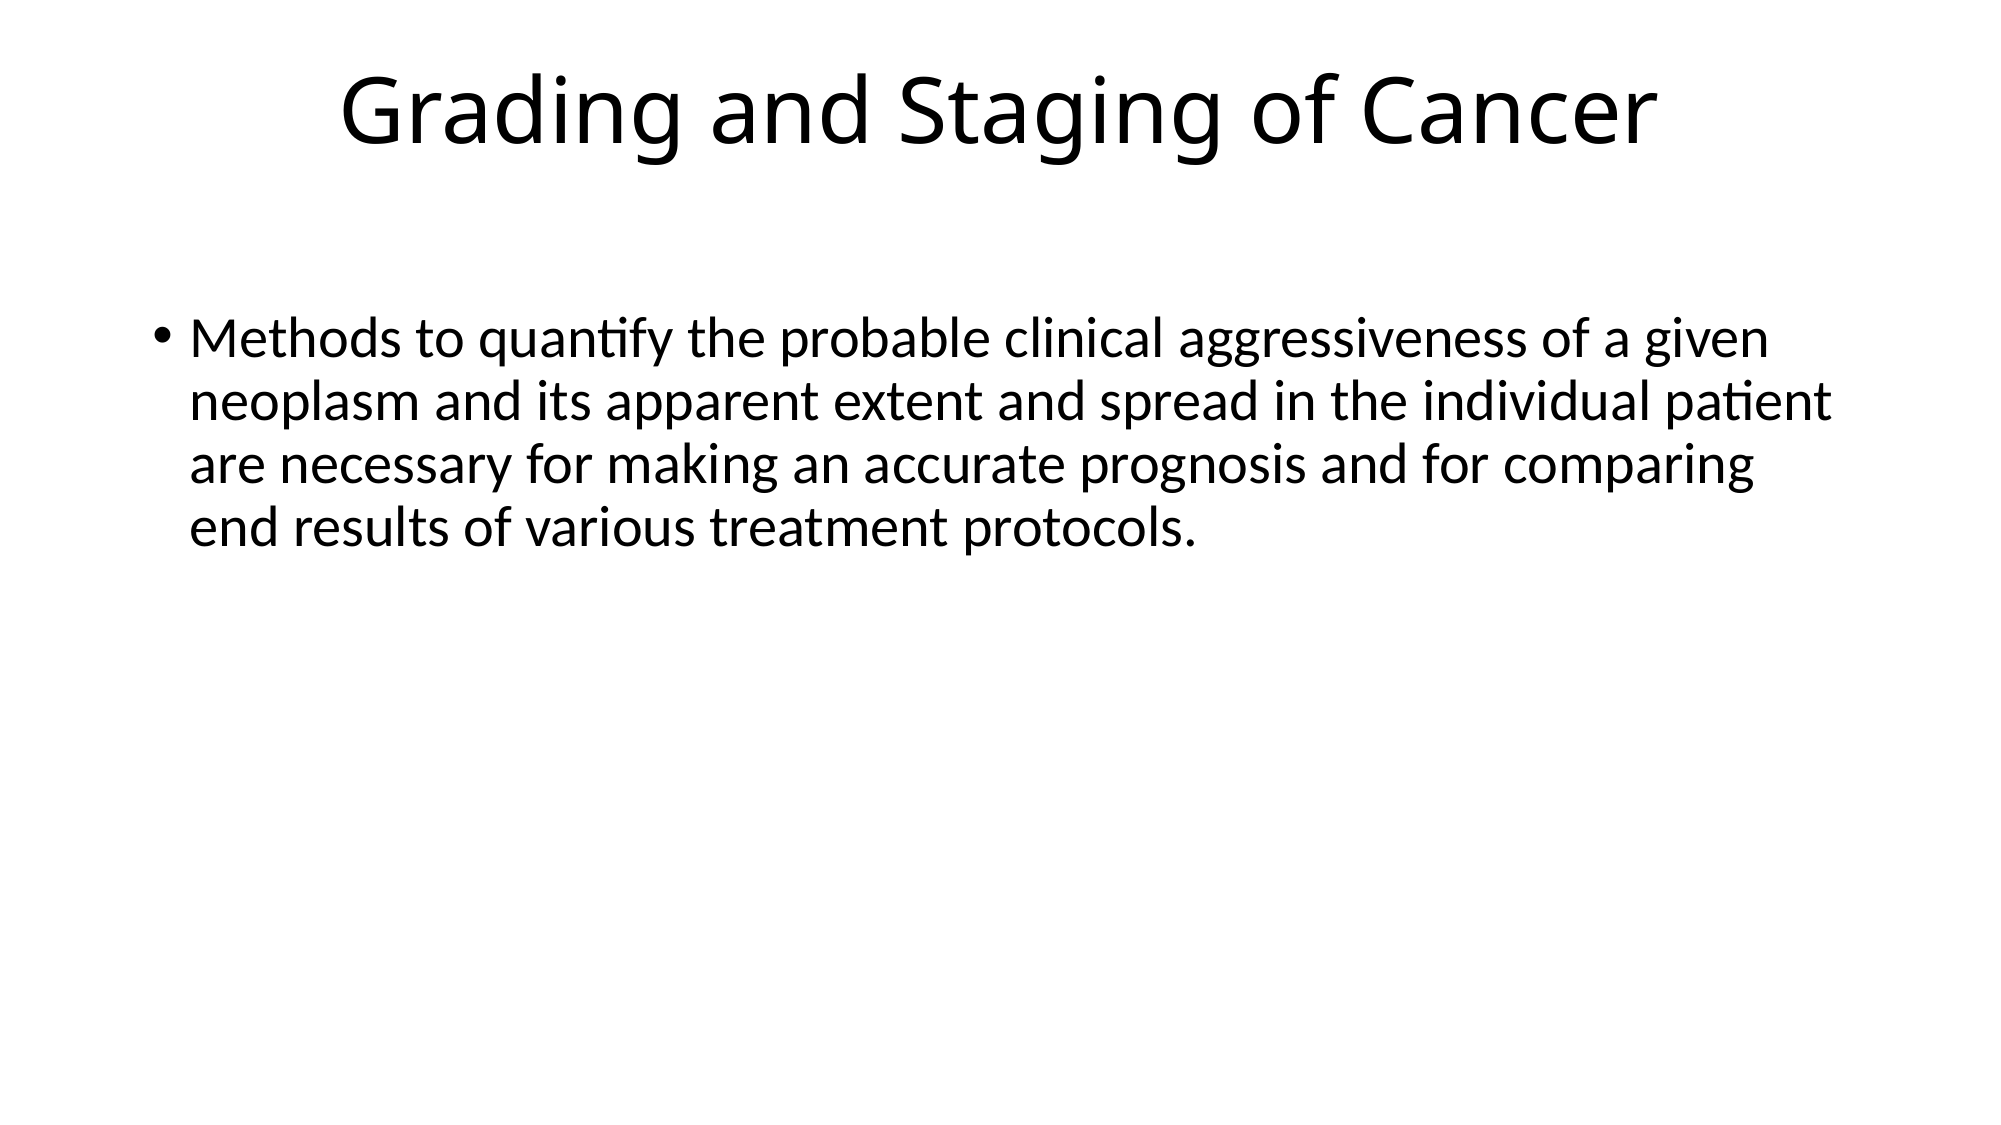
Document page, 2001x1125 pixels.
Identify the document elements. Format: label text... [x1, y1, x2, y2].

title Grading and Staging of Cancer [137, 59, 1863, 278]
list Methods to quantify the probable clinical aggressiveness of a given neoplasm and its apparent extent and spread in the individual patient are necessary for making an accurate prognosis and for comparing end results of various treatment protocols. [137, 299, 1863, 1014]
